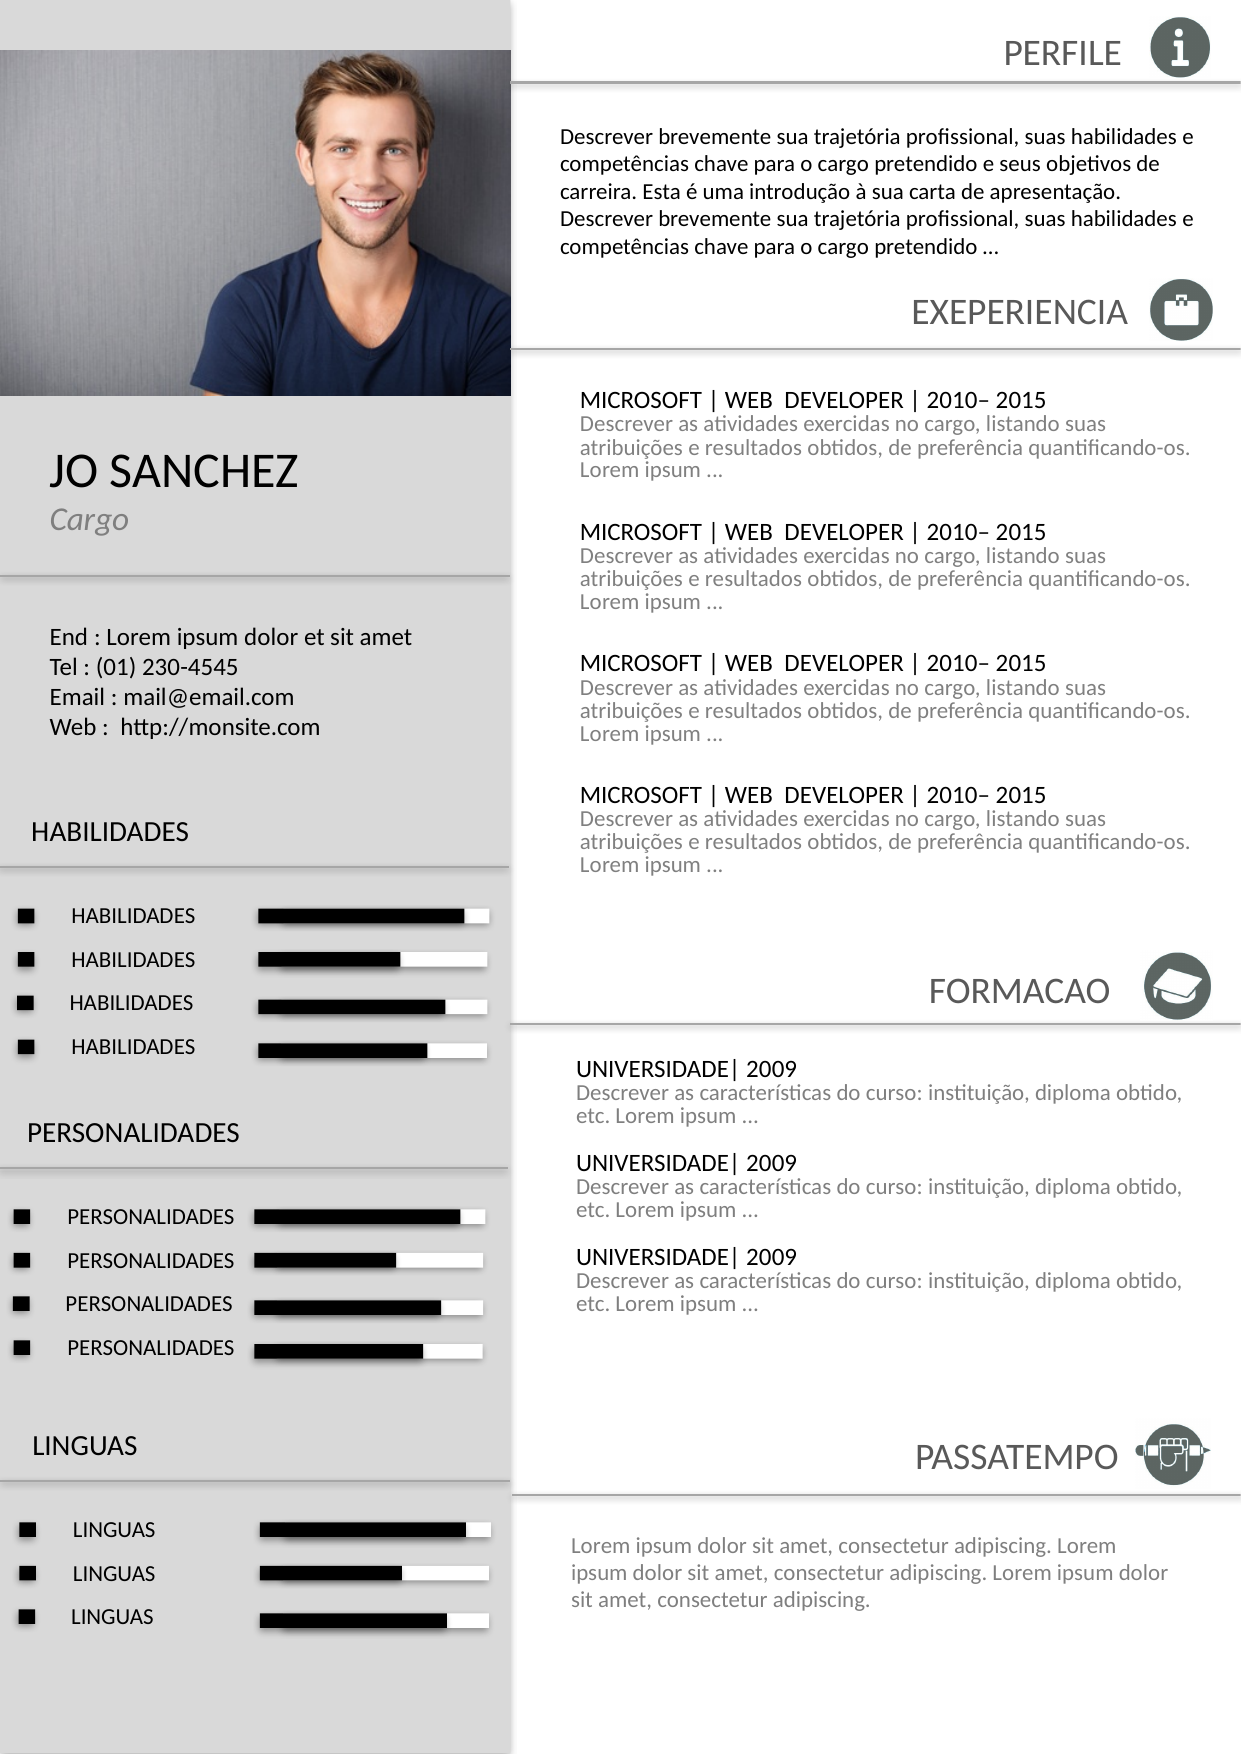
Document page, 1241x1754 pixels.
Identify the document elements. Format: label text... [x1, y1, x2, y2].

text_box [258, 999, 446, 1015]
text_box PERSONALIDADES [52, 1237, 250, 1281]
text_box LINGUAS [58, 1507, 171, 1550]
text_box [16, 995, 34, 1011]
text_box [259, 1613, 448, 1629]
text_box LINGUAS [58, 1550, 171, 1594]
text_box [468, 1522, 492, 1538]
text_box [18, 1609, 36, 1625]
text_box [430, 1043, 488, 1059]
picture [1134, 1418, 1211, 1489]
text_box [254, 1209, 461, 1225]
text_box [0, 1174, 511, 1479]
text_box [17, 908, 35, 924]
text_box PERSONALIDADES [52, 1325, 250, 1368]
text_box [259, 1522, 467, 1538]
text_box [17, 1039, 35, 1055]
text_box [258, 1043, 428, 1059]
text_box [258, 908, 465, 924]
text_box Descrever brevemente sua trajetória profissional, suas habilidades e competências chave para o cargo pretendido e seus objetivos de carreira. Esta é uma introdução à sua carta de apresentação. Descrever brevemente sua trajetória profissional, suas habilidades e competências chave para o cargo pretendido … [545, 114, 1220, 294]
text_box [19, 1565, 37, 1581]
text_box HABILIDADES [16, 805, 205, 855]
text_box [13, 1252, 31, 1268]
text_box [403, 1565, 490, 1581]
text_box PERFILE [988, 20, 1137, 79]
text_box [254, 1300, 442, 1316]
text_box LINGUAS [17, 1418, 153, 1469]
text_box [425, 1343, 483, 1359]
text_box HABILIDADES [56, 1024, 211, 1067]
text_box [0, 0, 511, 49]
text_box [254, 1343, 424, 1360]
table_cell MICROSOFT | WEB DEVELOPER | 2010– 2015 Descrever as atividades exercidas no cargo, listando suas atribuições e resultados obtidos, de preferência quantificando-os. Lorem ipsum ... [565, 645, 1211, 777]
text_box [0, 874, 511, 1168]
text_box FORMACAO [914, 958, 1126, 1019]
picture [0, 50, 511, 396]
text_box [0, 1488, 511, 1754]
text_box Lorem ipsum dolor sit amet, consectetur adipiscing. Lorem ipsum dolor sit amet, consectetur adipiscing. Lorem ipsum dolor sit amet, consectetur adipiscing. [556, 1523, 1194, 1659]
text_box [13, 1209, 31, 1225]
text_box [443, 1300, 484, 1316]
text_box End : Lorem ipsum dolor et sit amet Tel : (01) 230-4545 Email : mail@email.com Web : http://monsite.com [34, 613, 546, 748]
text_box HABILIDADES [56, 893, 211, 936]
picture [1148, 16, 1211, 78]
text_box LINGUAS [56, 1594, 169, 1664]
text_box JO SANCHEZ Cargo [34, 430, 500, 545]
text_box EXEPERIENCIA [896, 280, 1144, 340]
table_cell MICROSOFT | WEB DEVELOPER | 2010– 2015 Descrever as atividades exercidas no cargo, listando suas atribuições e resultados obtidos, de preferência quantificando-os. Lorem ipsum ... [565, 777, 1211, 937]
text_box HABILIDADES [56, 937, 211, 980]
text_box [258, 951, 401, 968]
text_box PERSONALIDADES [50, 1281, 248, 1324]
text_box [465, 908, 490, 924]
text_box [449, 1613, 490, 1629]
text_box [462, 1209, 486, 1225]
text_box [0, 403, 511, 575]
text_box PASSATEMPO [900, 1424, 1129, 1485]
text_box [401, 951, 488, 968]
text_box [259, 1565, 403, 1581]
table_header UNIVERSIDADE| 2009 Descrever as características do curso: instituição, diploma obtido, etc. Lorem ipsum ... UNIVERSIDADE| 2009 Descrever as características do curso: instituição, diploma obtido, etc. Lorem ipsum ... UNIVERSIDADE| 2009 Descrever as características do curso: instituição, diploma obtido, etc. Lorem ipsum ... [565, 1058, 1211, 1398]
table_cell MICROSOFT | WEB DEVELOPER | 2010– 2015 Descrever as atividades exercidas no cargo, listando suas atribuições e resultados obtidos, de preferência quantificando-os. Lorem ipsum ... [565, 514, 1211, 645]
picture [1149, 277, 1213, 342]
text_box [447, 999, 488, 1015]
text_box [13, 1340, 31, 1356]
text_box [19, 1522, 37, 1538]
text_box [0, 583, 511, 866]
text_box HABILIDADES [54, 980, 209, 1023]
text_box PERSONALIDADES [12, 1105, 256, 1156]
table_header MICROSOFT | WEB DEVELOPER | 2010– 2015 Descrever as atividades exercidas no cargo, listando suas atribuições e resultados obtidos, de preferência quantificando-os. Lorem ipsum ... [565, 382, 1211, 514]
text_box [397, 1252, 484, 1268]
picture [1139, 950, 1213, 1022]
text_box [12, 1296, 30, 1312]
text_box [17, 951, 35, 968]
text_box PERSONALIDADES [52, 1194, 250, 1237]
text_box [254, 1252, 397, 1268]
